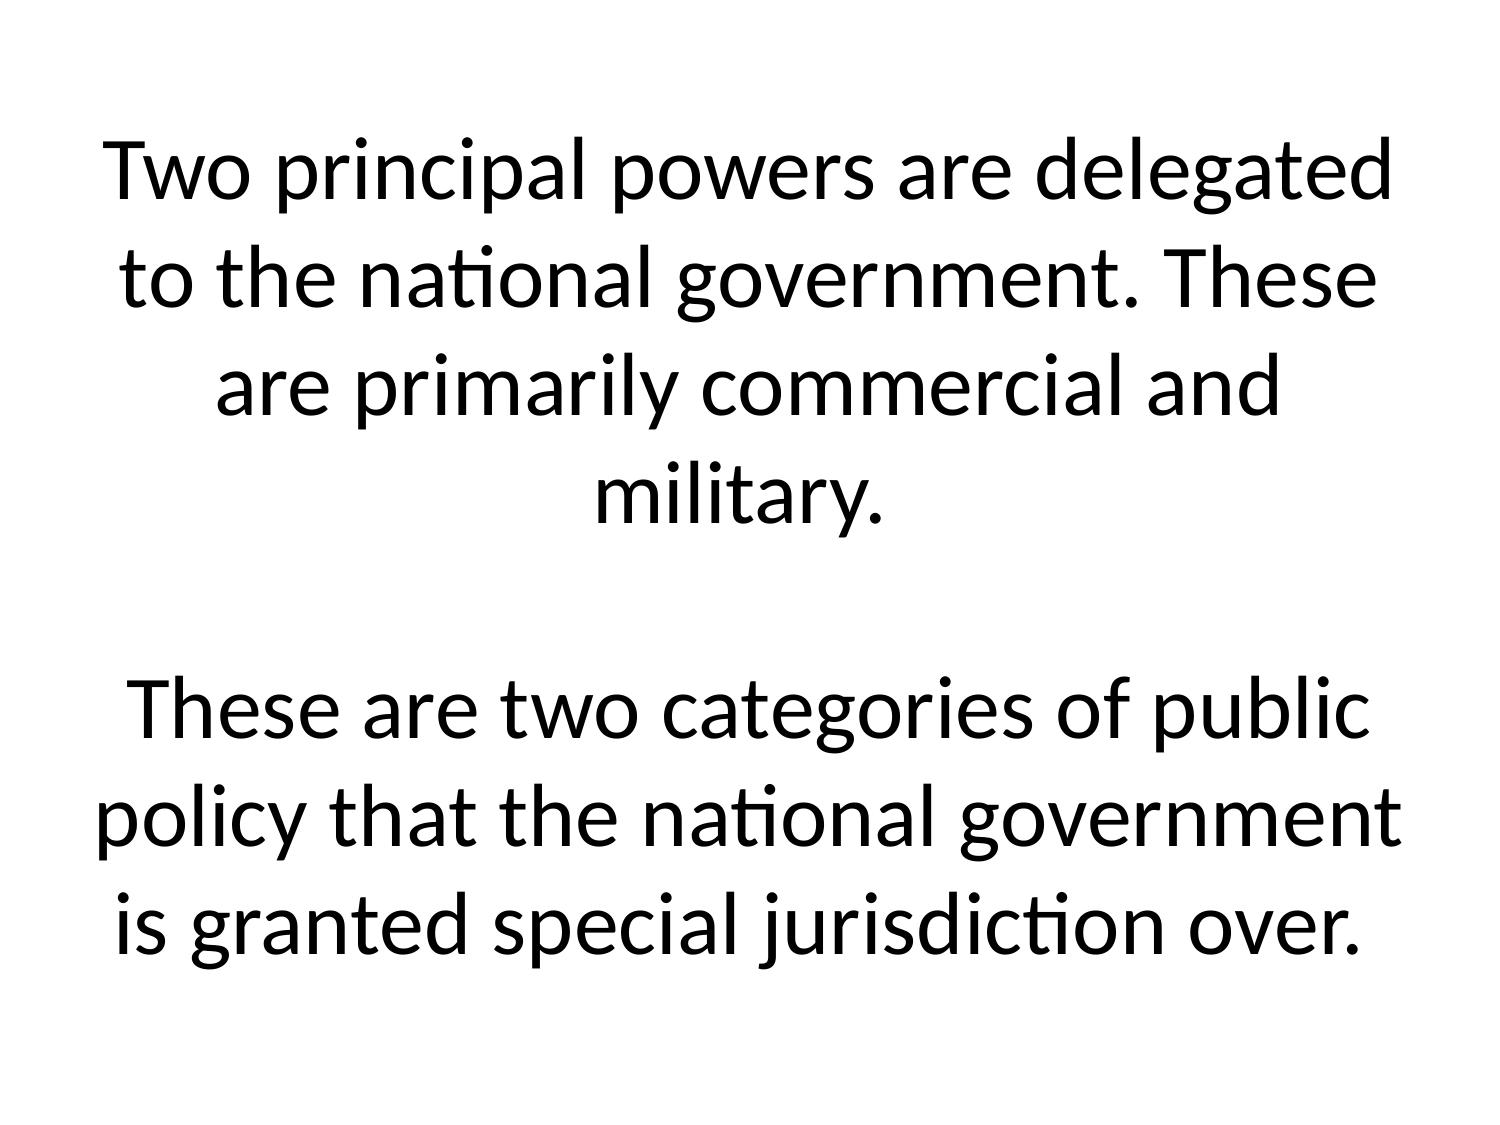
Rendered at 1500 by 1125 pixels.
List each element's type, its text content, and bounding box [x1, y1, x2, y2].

title Two principal powers are delegated to the national government. These are primarily commercial and military. These are two categories of public policy that the national government is granted special jurisdiction over. [75, 45, 1425, 1038]
